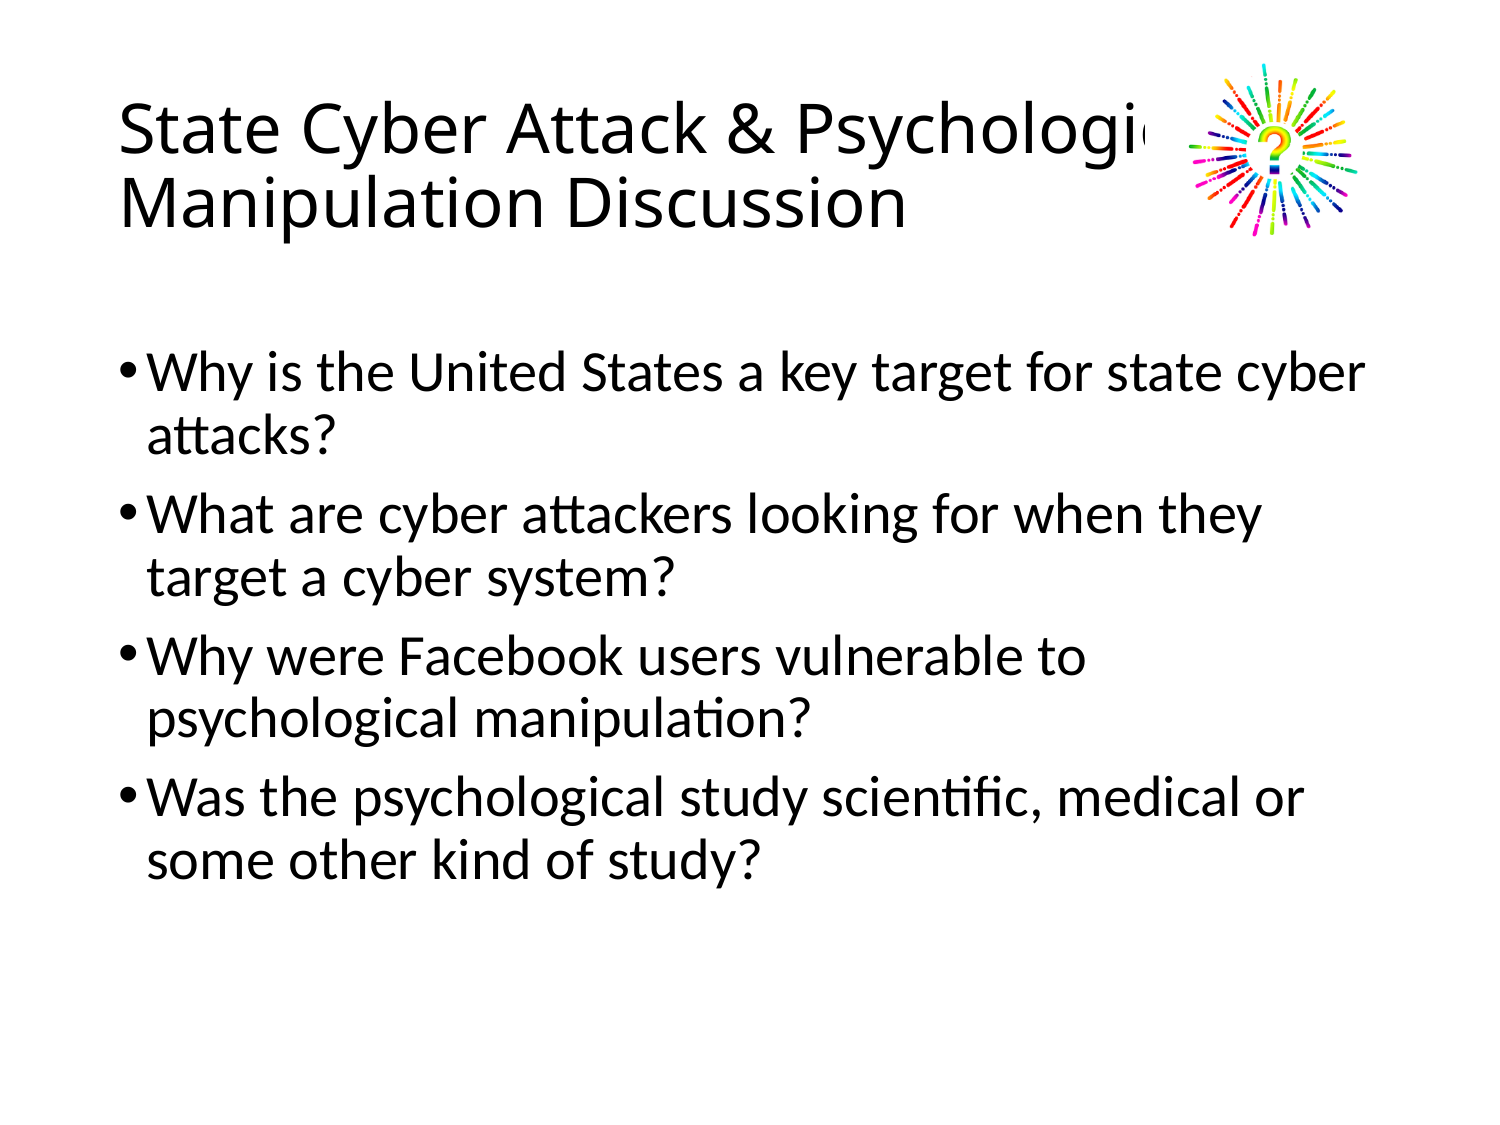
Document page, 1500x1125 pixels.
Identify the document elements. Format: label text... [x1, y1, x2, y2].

picture [1145, 59, 1423, 245]
list Why is the United States a key target for state cyber attacks? What are cyber attackers looking for when they target a cyber system? Why were Facebook users vulnerable to psychological manipulation? Was the psychological study scientific, medical or some other kind of study? [102, 333, 1398, 1049]
title State Cyber Attack & Psychological Manipulation Discussion [102, 59, 1398, 278]
